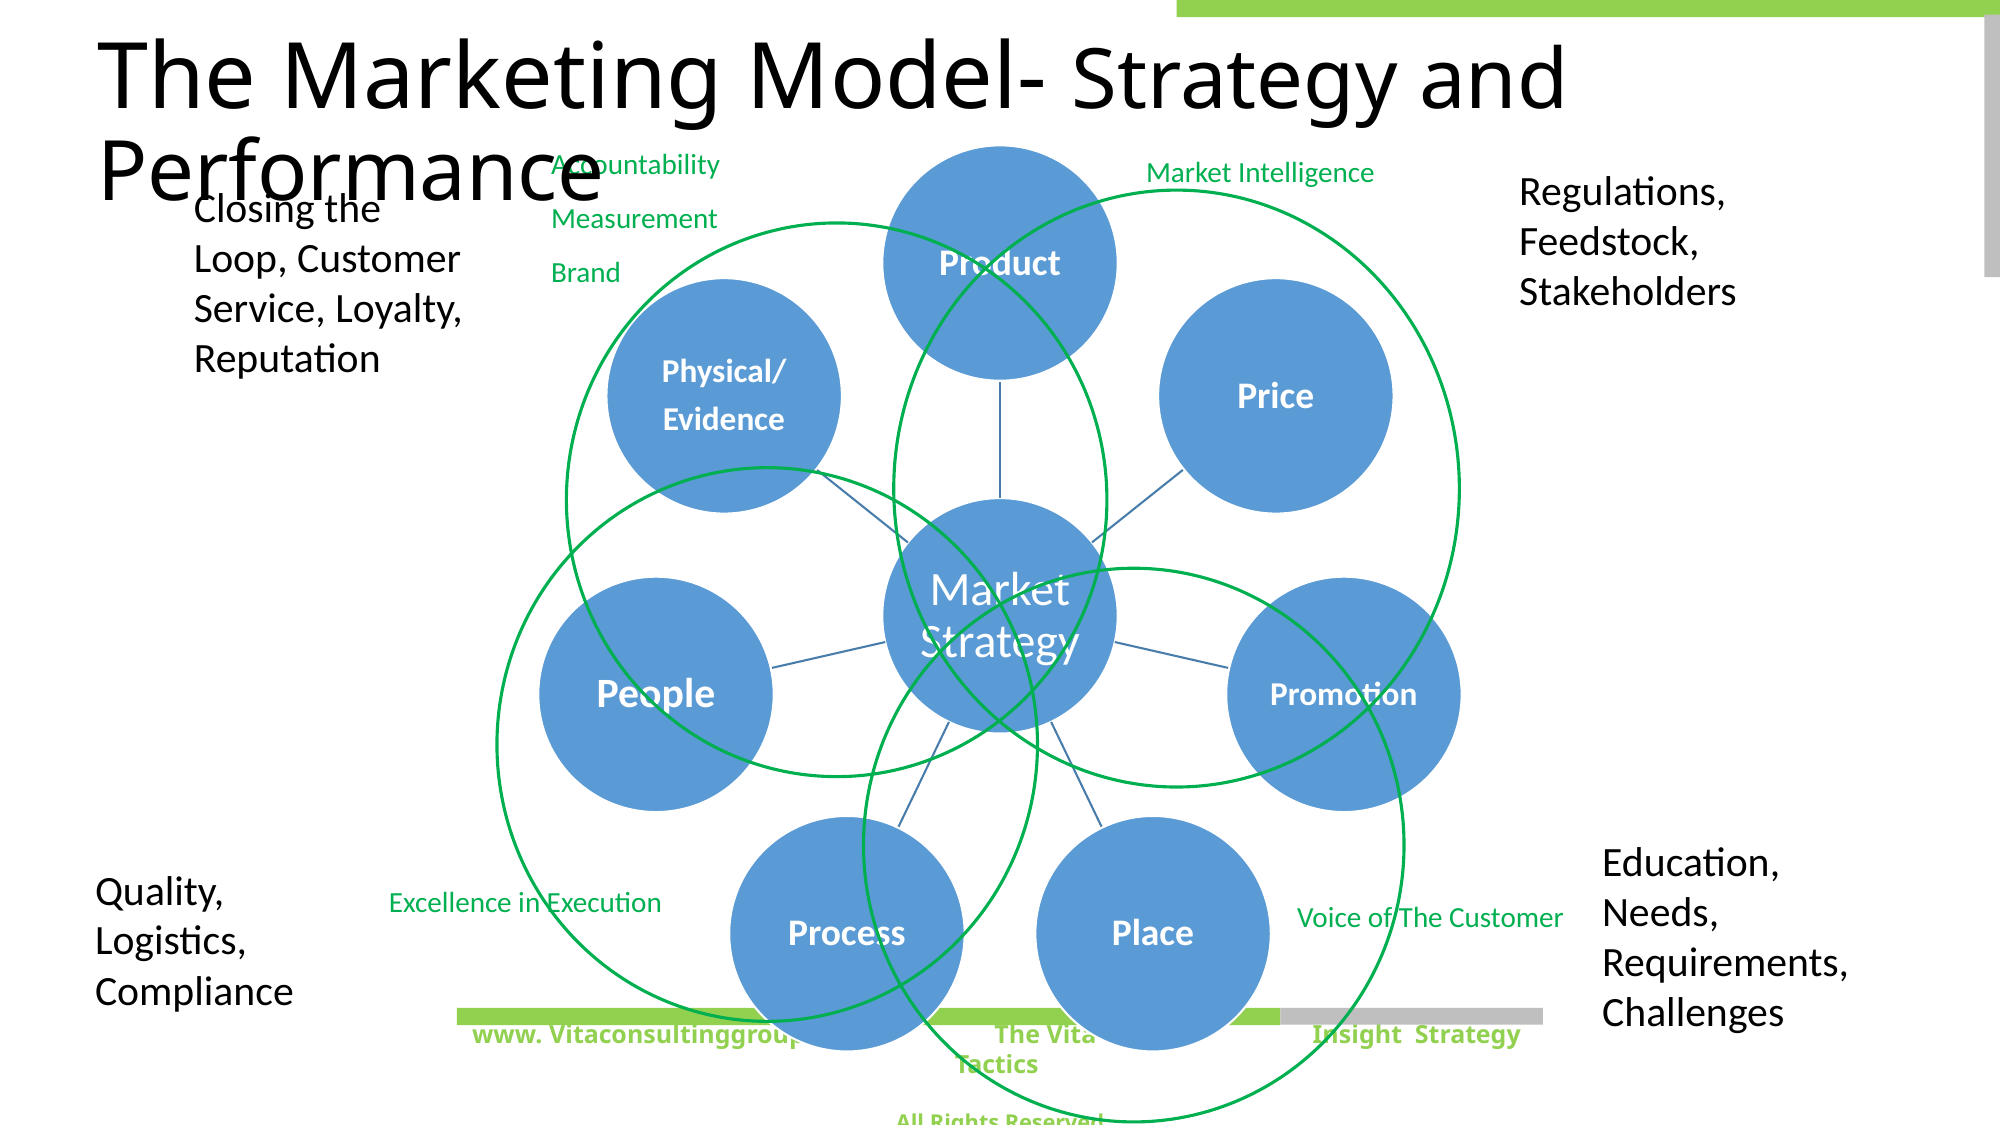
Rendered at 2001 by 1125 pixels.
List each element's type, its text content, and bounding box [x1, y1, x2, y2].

title The Marketing Model- Strategy and Performance [82, 21, 1882, 240]
text_box Quality, Logistics, Compliance [80, 855, 357, 1021]
text_box Education, Needs, Requirements, Challenges [1643, 827, 1889, 1043]
text_box [1176, 0, 2000, 18]
footer www. Vitaconsultinggroup.com The Vita Group Insight Strategy Tactics All Rights Reserved [419, 1059, 1581, 1125]
text_box [1983, 14, 2000, 278]
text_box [357, 144, 1643, 1052]
text_box [952, 1052, 1315, 1123]
text_box Regulations, Feedstock, Stakeholders [1643, 156, 1806, 322]
text_box Closing the Loop, Customer Service, Loyalty, Reputation [178, 173, 357, 389]
